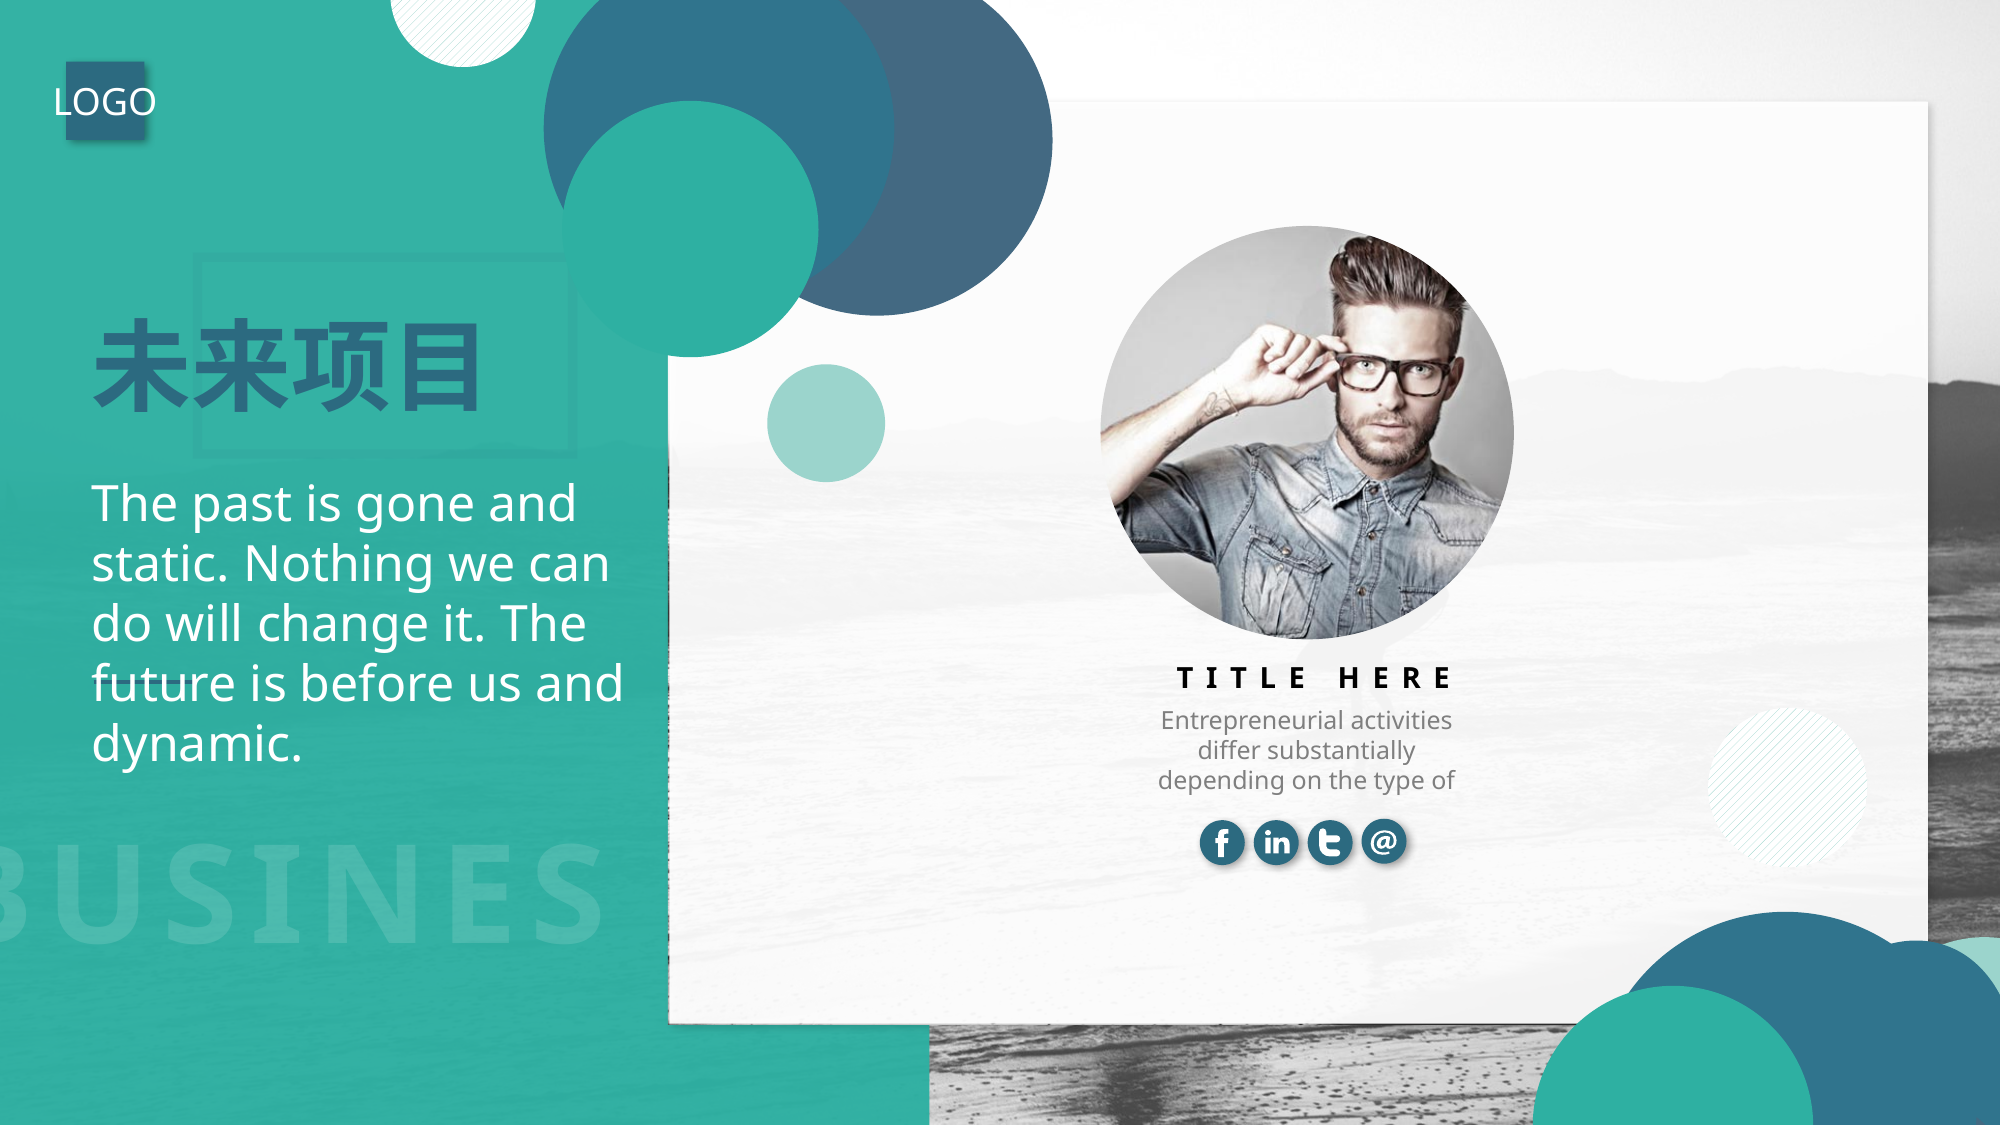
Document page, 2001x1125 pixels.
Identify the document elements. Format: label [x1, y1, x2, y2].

picture [0, 0, 2000, 1125]
text_box [58, 61, 152, 140]
text_box [397, 0, 1091, 358]
text_box [1439, 843, 2000, 1125]
text_box [1141, 651, 1473, 866]
